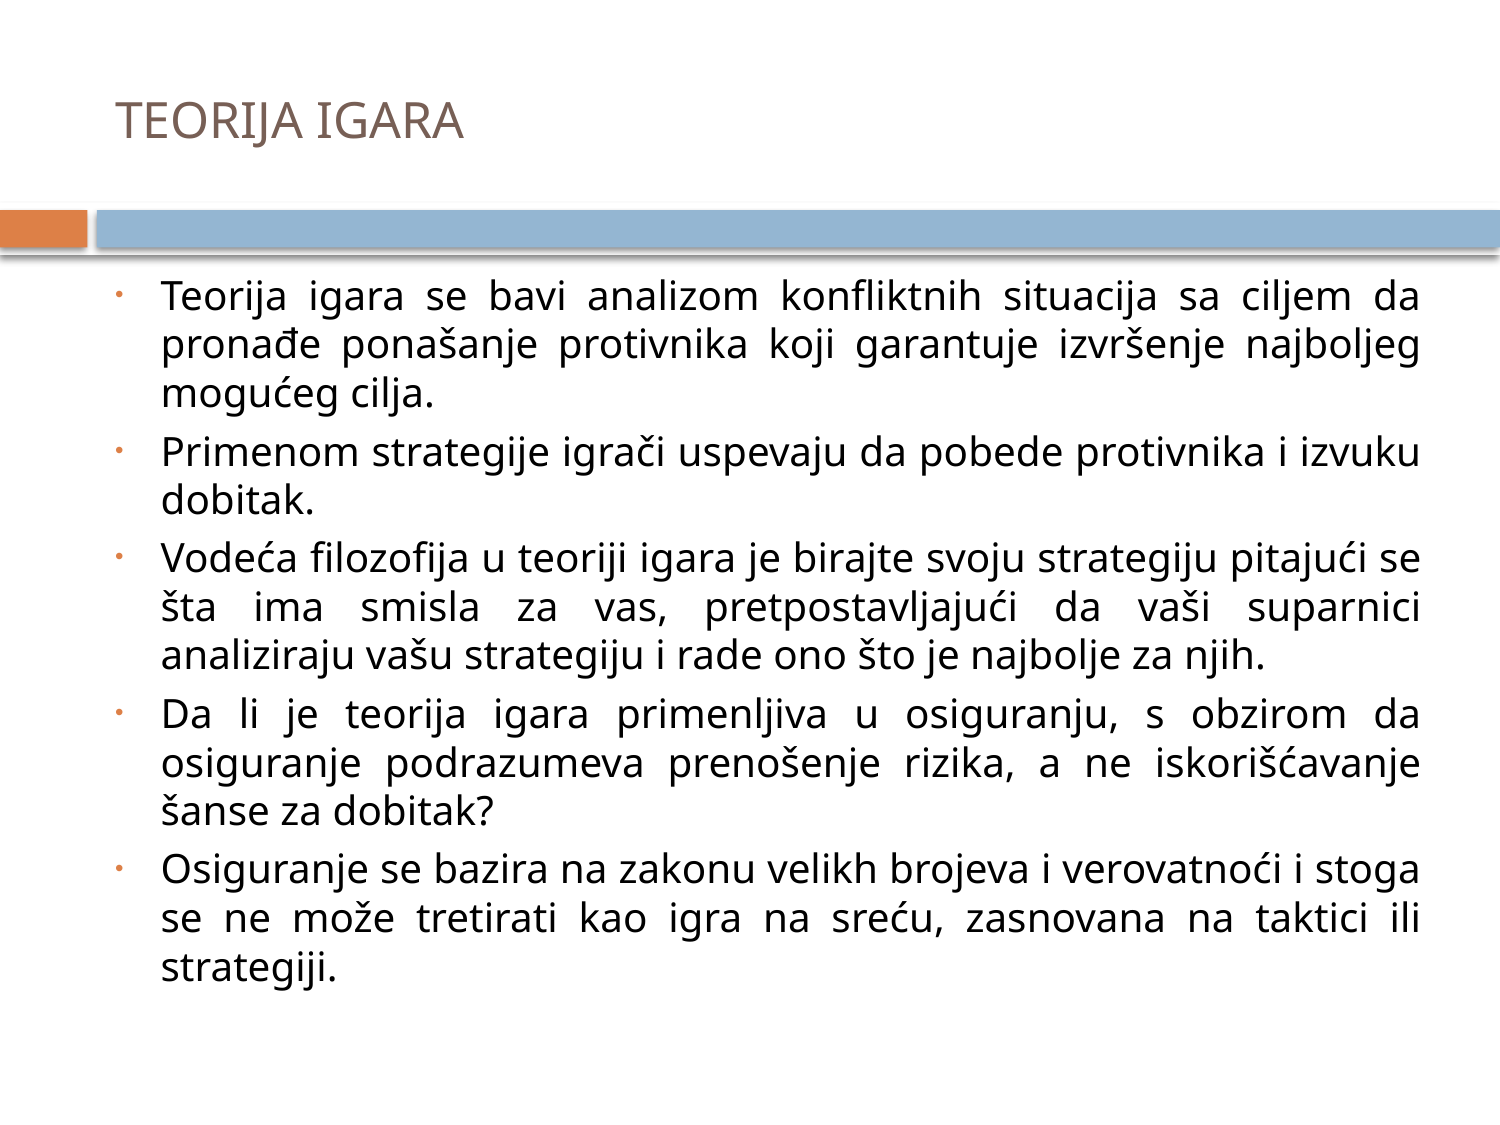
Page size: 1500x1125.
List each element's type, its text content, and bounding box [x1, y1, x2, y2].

title TEORIJA IGARA [100, 37, 1438, 200]
list Teorija igara se bavi analizom konfliktnih situacija sa ciljem da pronađe ponašanje protivnika koji garantuje izvršenje najboljeg mogućeg cilja. Primenom strategije igrači uspevaju da pobede protivnika i izvuku dobitak. Vodeća filozofija u teoriji igara je birajte svoju strategiju pitajući se šta ima smisla za vas, pretpostavljajući da vaši suparnici analiziraju vašu strategiju i rade ono što je najbolje za njih. Da li je teorija igara primenljiva u osiguranju, s obzirom da osiguranje podrazumeva prenošenje rizika, a ne iskorišćavanje šanse za dobitak? Osiguranje se bazira na zakonu velikh brojeva i verovatnoći i stoga se ne može tretirati kao igra na sreću, zasnovana na taktici ili strategiji. [100, 262, 1438, 1000]
